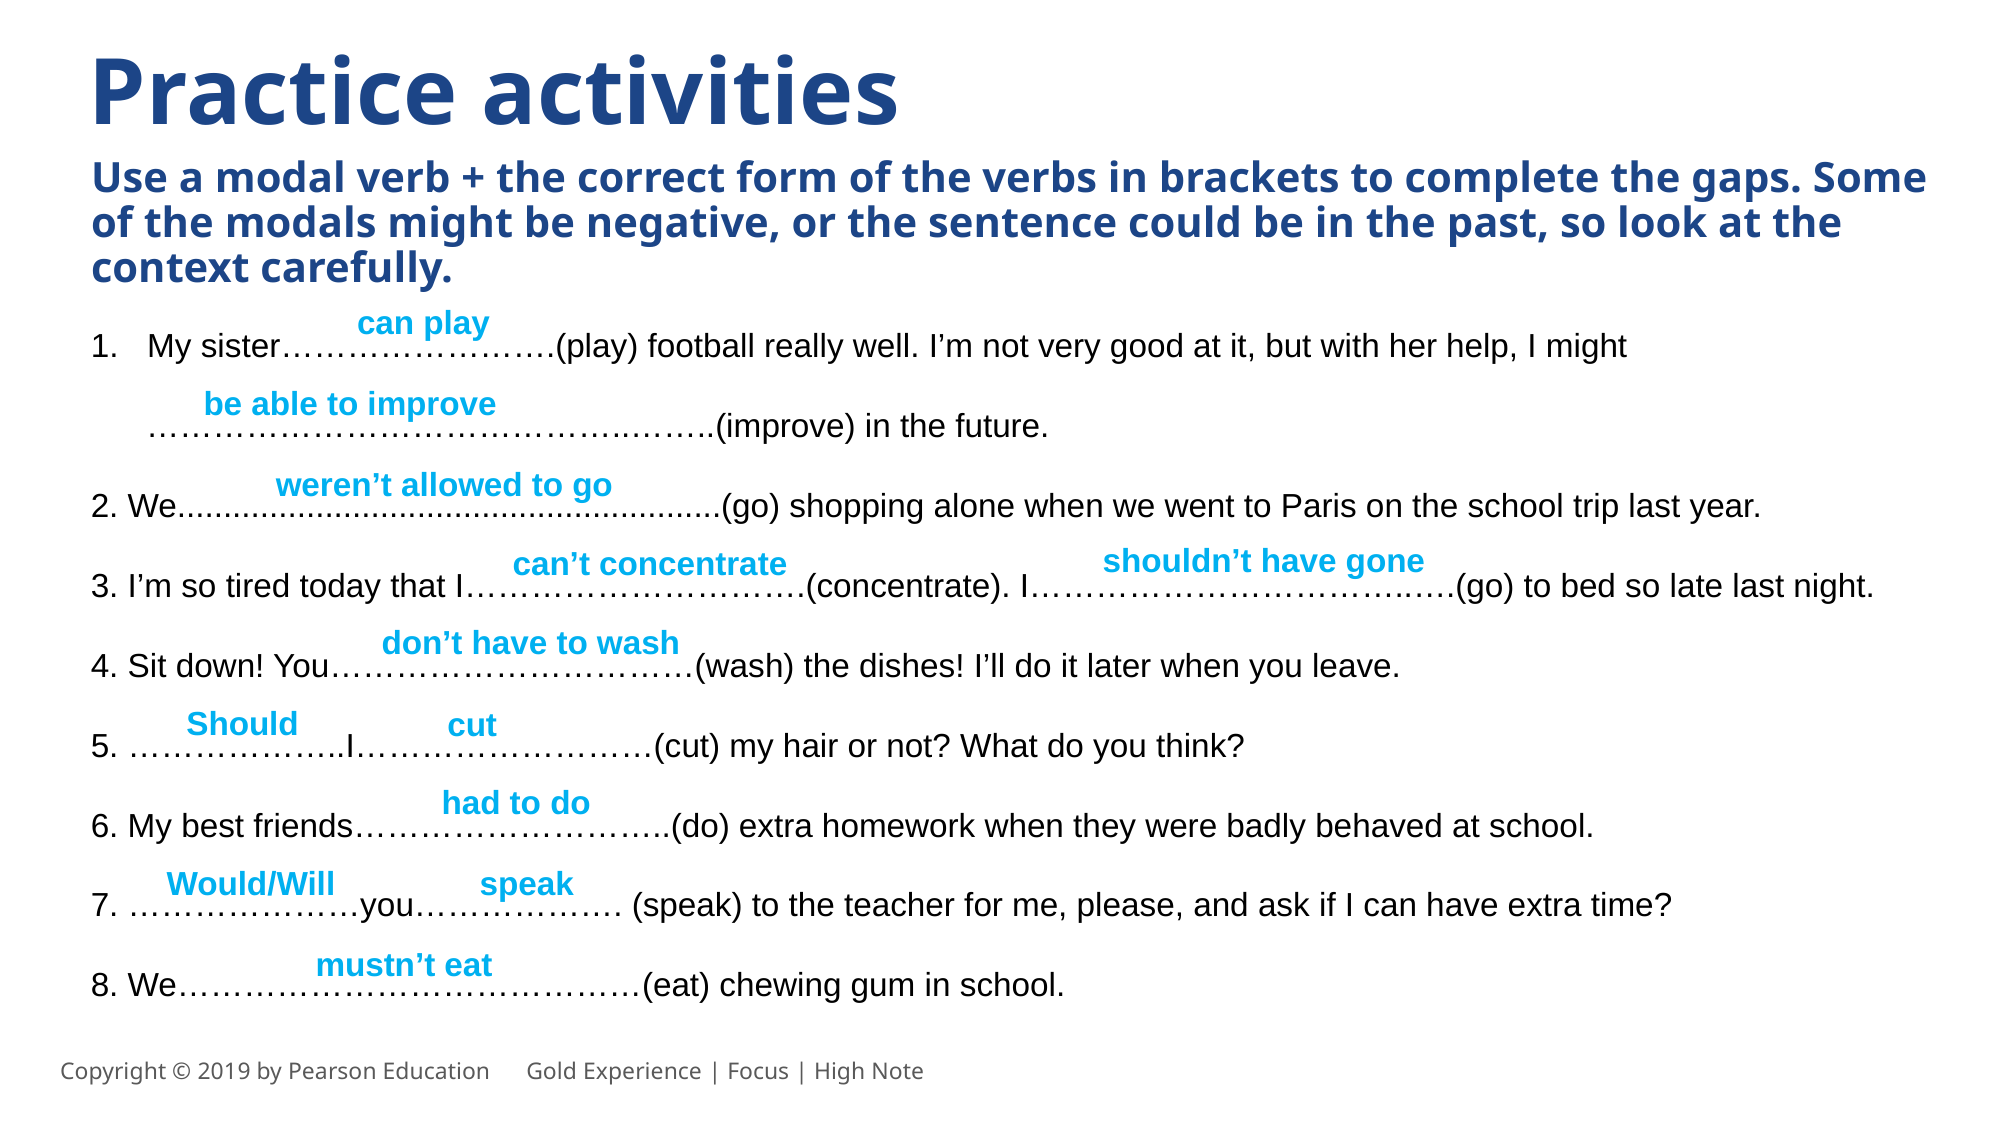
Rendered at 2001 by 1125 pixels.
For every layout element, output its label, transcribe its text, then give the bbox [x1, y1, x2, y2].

text_box speak [464, 854, 589, 910]
text_box mustn’t eat [300, 935, 508, 990]
text_box can’t concentrate [498, 534, 803, 590]
text_box Practice activities [73, 37, 1181, 169]
text_box Should [171, 694, 314, 750]
text_box Would/Will [151, 854, 351, 910]
text_box My sister…………………….(play) football really well. I’m not very good at it, but with her help, I might ……………………………………..……..(improve) in the future. 2. We...........................................................(go) shopping alone when we went to Paris on the school trip last year. 3. I’m so tired today that I………………………….(concentrate). I……………………………..….(go) to bed so late last night. 4. Sit down! You……………………………(wash) the dishes! I’ll do it later when you leave. 5. ………………..I………………………(cut) my hair or not? What do you think? 6. My best friends………………………..(do) extra homework when they were badly behaved at school. 7. …………………you………………. (speak) to the teacher for me, please, and ask if I can have extra time? 8. We……………………………………(eat) chewing gum in school. [76, 277, 1952, 1051]
text_box had to do [426, 773, 606, 829]
footer Copyright © 2019 by Pearson Education Gold Experience | Focus | High Note [45, 1040, 1084, 1101]
text_box weren’t allowed to go [261, 455, 629, 511]
text_box cut [432, 695, 512, 751]
text_box be able to improve [188, 374, 512, 430]
text_box shouldn’t have gone [1088, 531, 1441, 587]
text_box can play [342, 294, 506, 349]
text_box Use a modal verb + the correct form of the verbs in brackets to complete the gaps. Some of the modals might be negative, or the sentence could be in the past, so look at the context carefully. [76, 148, 1960, 217]
text_box don’t have to wash [366, 613, 696, 669]
